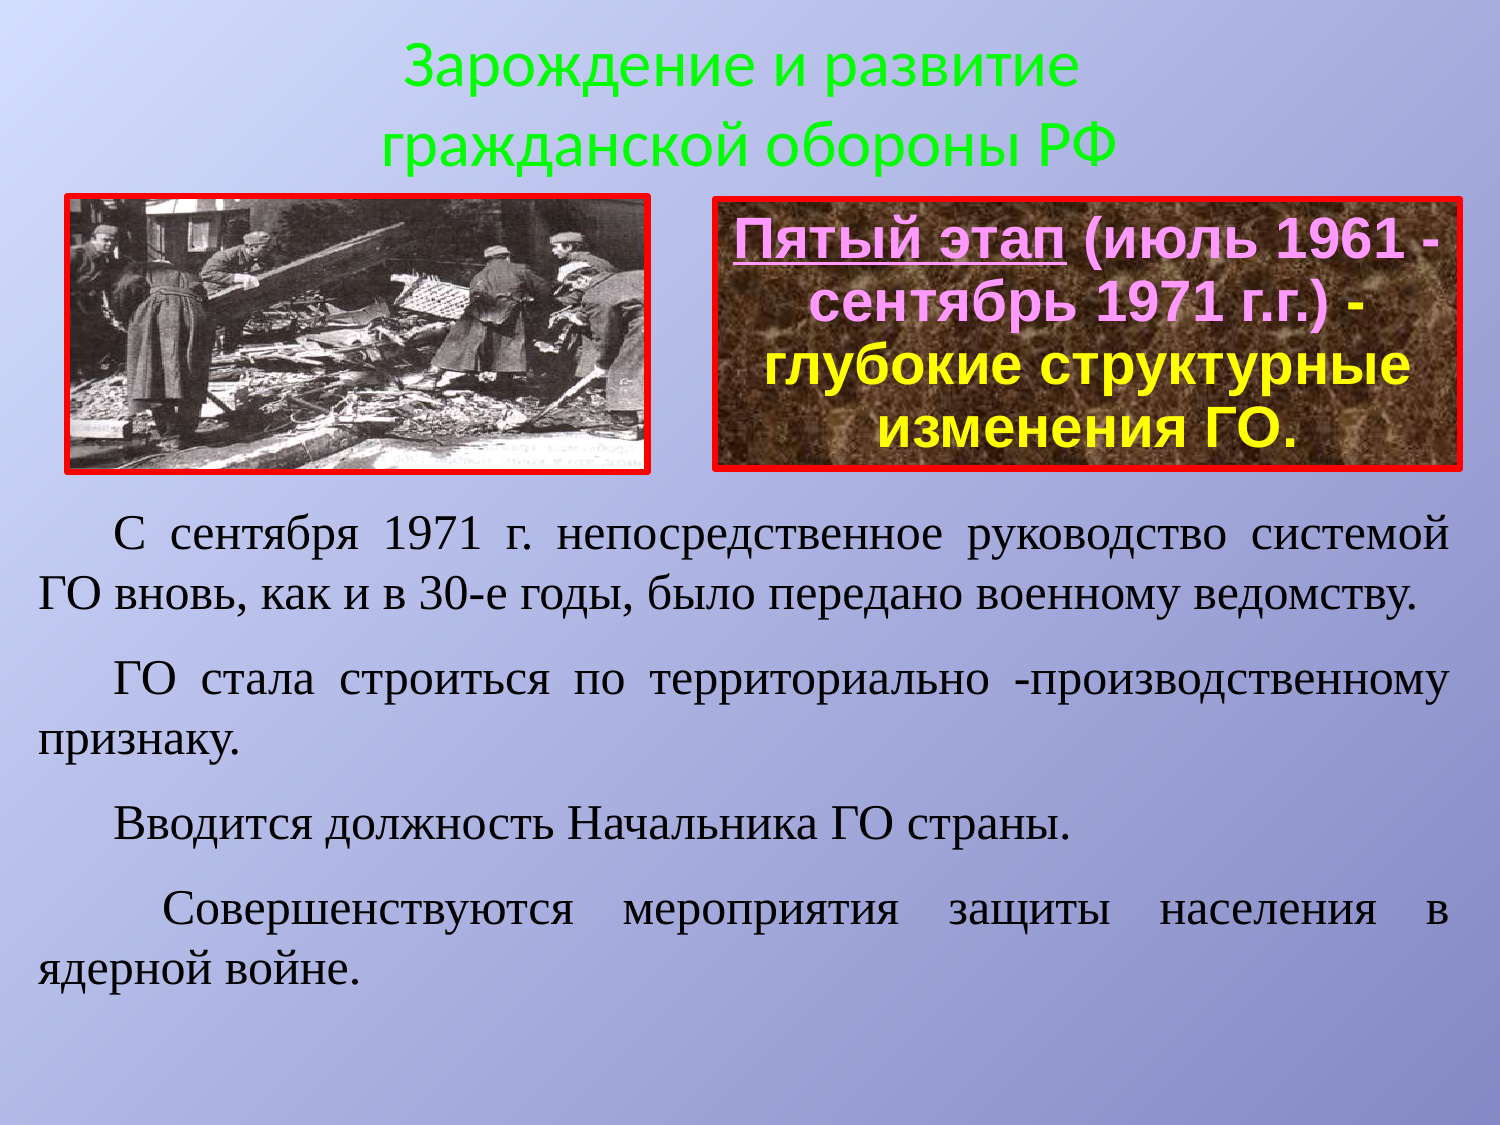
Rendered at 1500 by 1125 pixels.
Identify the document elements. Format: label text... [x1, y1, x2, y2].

text_box Зарождение и развитие гражданской обороны РФ [0, 23, 1500, 176]
picture [70, 198, 645, 469]
text_box С сентября 1971 г. непосредственное руководство системой ГО вновь, как и в 30-е годы, было передано военному ведомству. ГО стала строиться по территориально -производственному признаку. Вводится должность Начальника ГО страны. Совершенствуются мероприятия защиты населения в ядерной войне. [23, 492, 1465, 1090]
text_box Пятый этап (июль 1961 - сентябрь 1971 г.г.) -глубокие структурные изменения ГО. [714, 199, 1461, 469]
